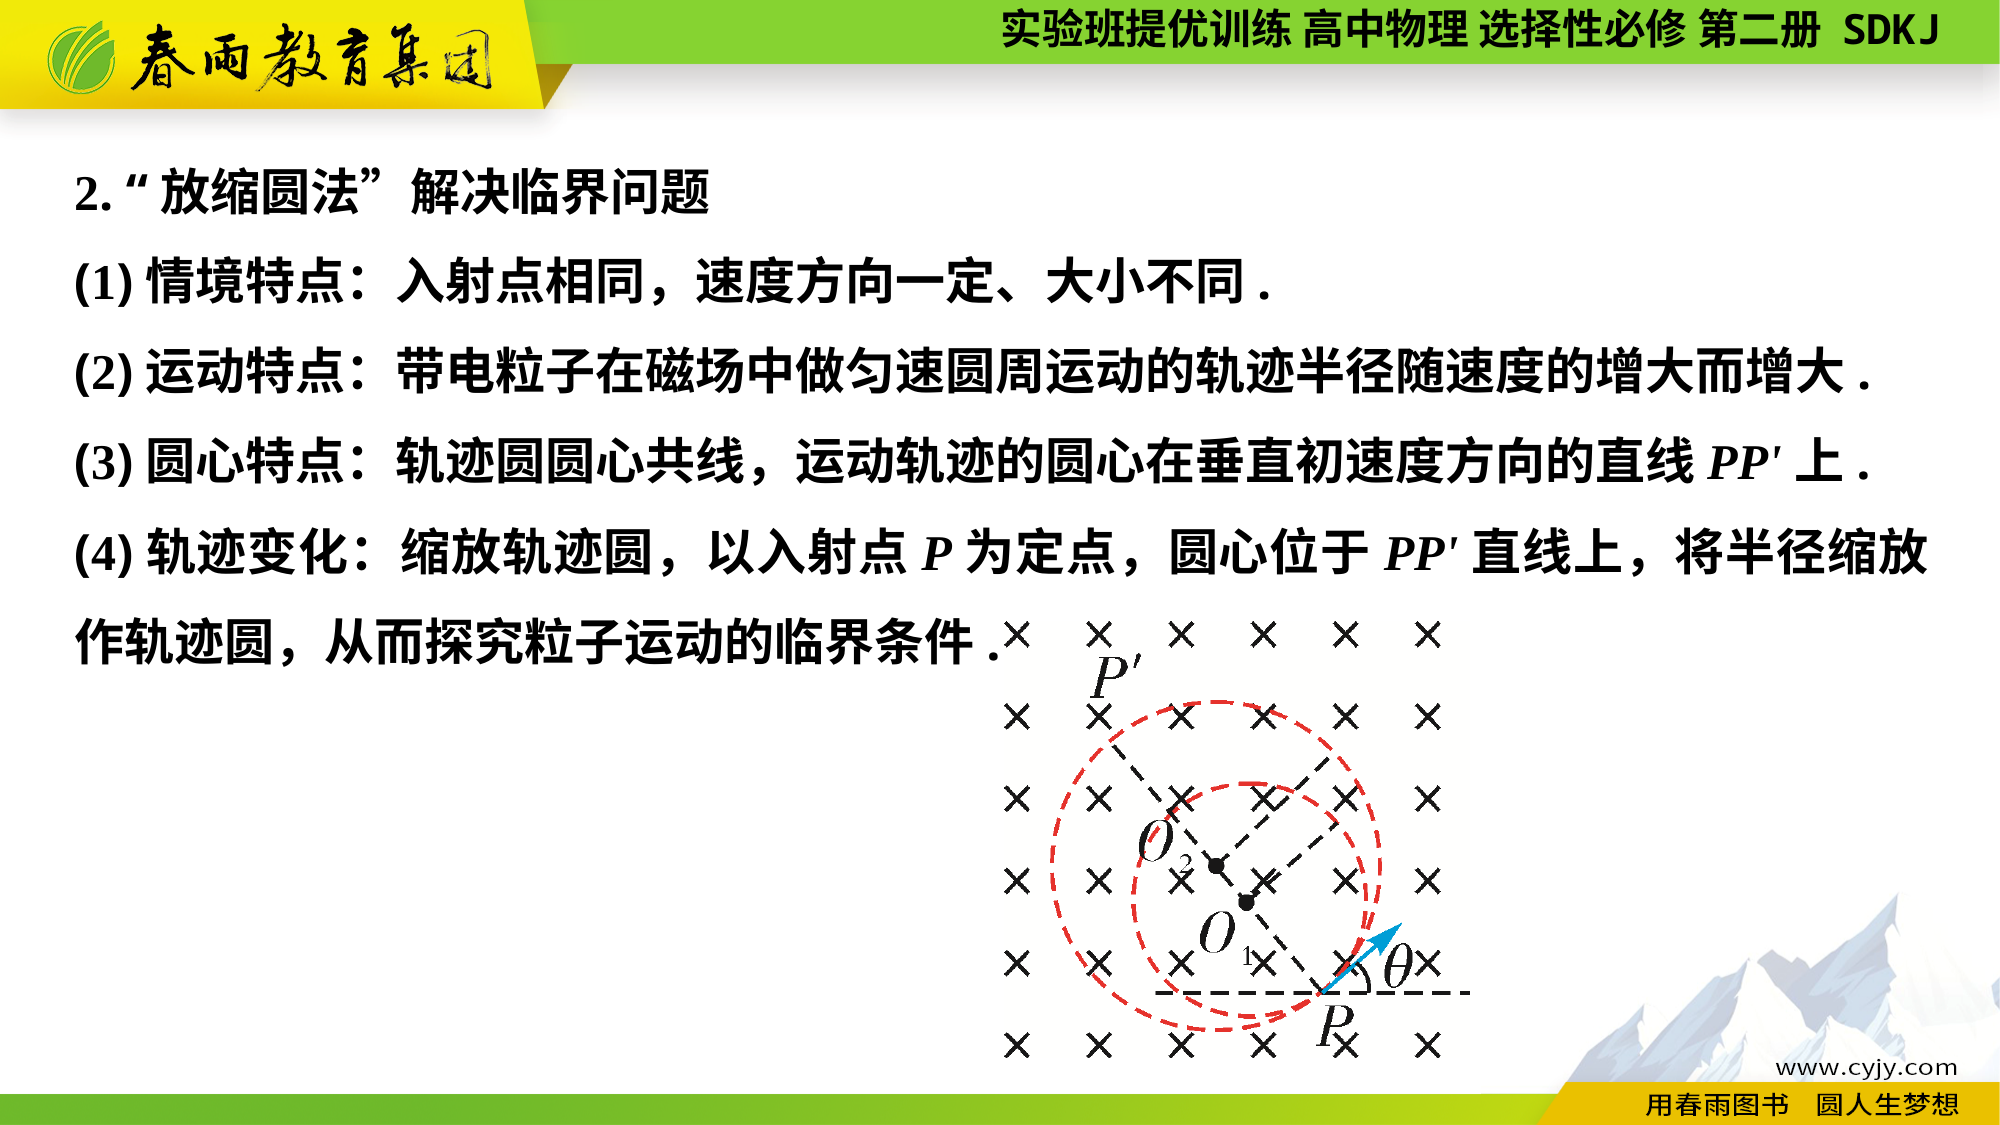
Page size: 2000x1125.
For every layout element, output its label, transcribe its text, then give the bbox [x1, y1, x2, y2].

list 2. “放缩圆法”解决临界问题 (1)情境特点：入射点相同，速度方向一定、大小不同. (2)运动特点：带电粒子在磁场中做匀速圆周运动的轨迹半径随速度的增大而增大. (3)圆心特点：轨迹圆圆心共线，运动轨迹的圆心在垂直初速度方向的直线PP'上. (4)轨迹变化：缩放轨迹圆，以入射点P为定点，圆心位于PP'直线上，将半径缩放作轨迹圆，从而探究粒子运动的临界条件. [59, 122, 1944, 683]
picture [0, 0, 2000, 1125]
